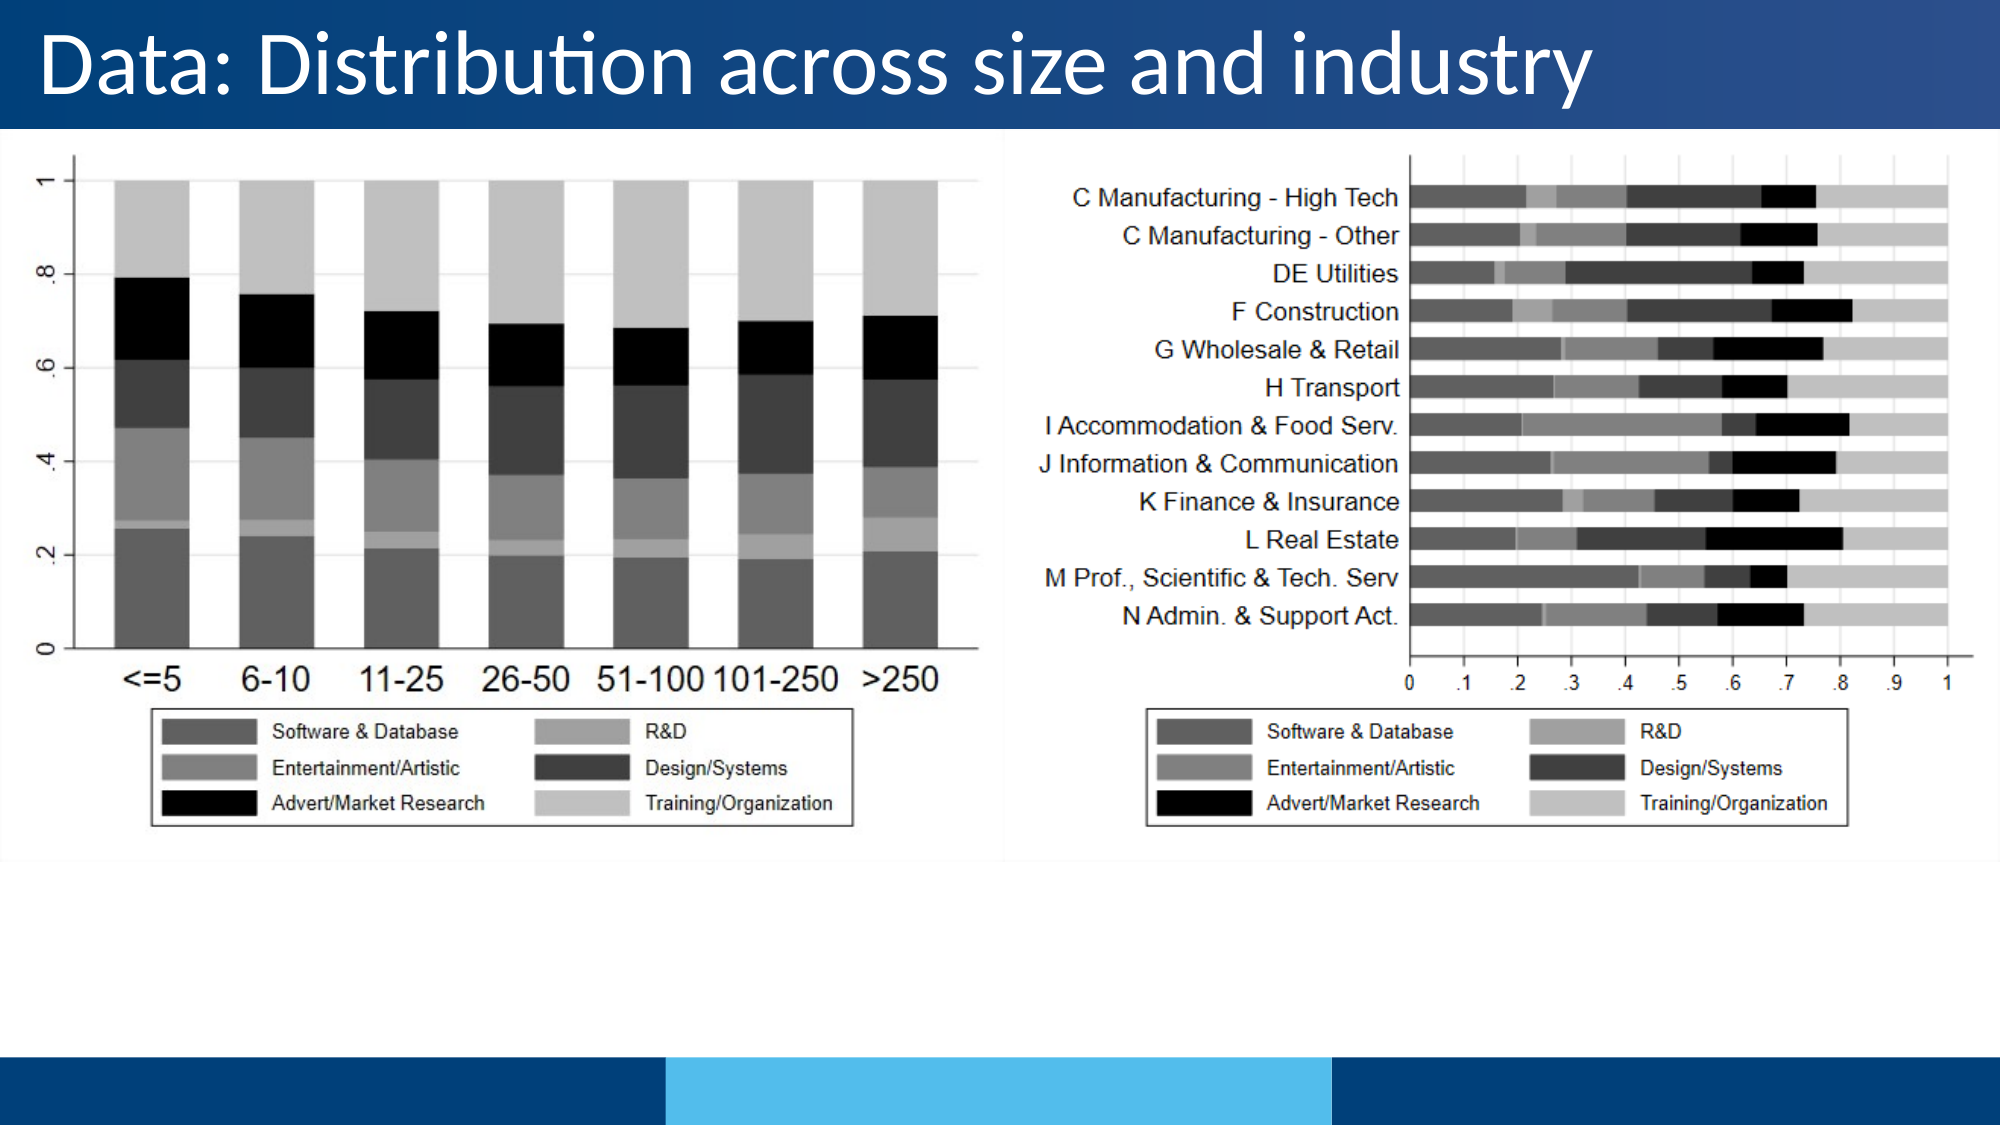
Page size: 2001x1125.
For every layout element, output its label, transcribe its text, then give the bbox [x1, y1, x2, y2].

title Data: Distribution across size and industry [0, 0, 2000, 129]
picture [0, 129, 2000, 862]
